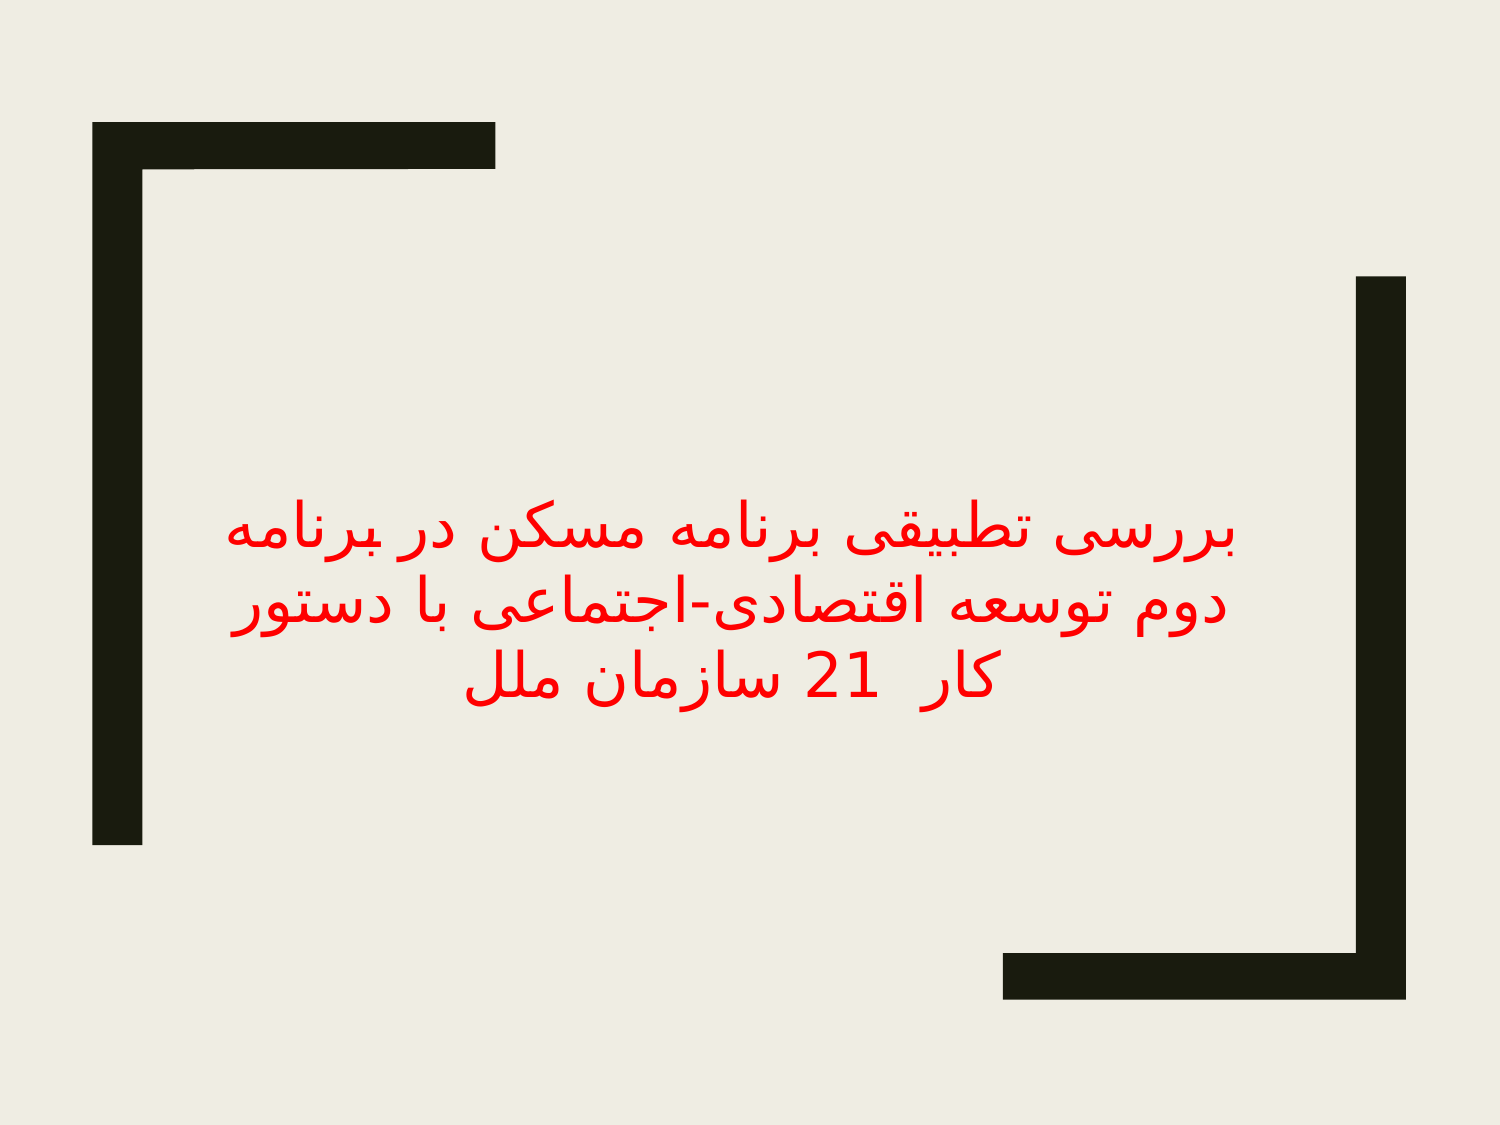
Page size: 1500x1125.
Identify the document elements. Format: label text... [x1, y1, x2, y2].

text_box بررسی تطبیقی برنامه مسکن در برنامه دوم توسعه اقتصادی-اجتماعی با دستور کار 21 سازمان ملل [171, 432, 1294, 778]
